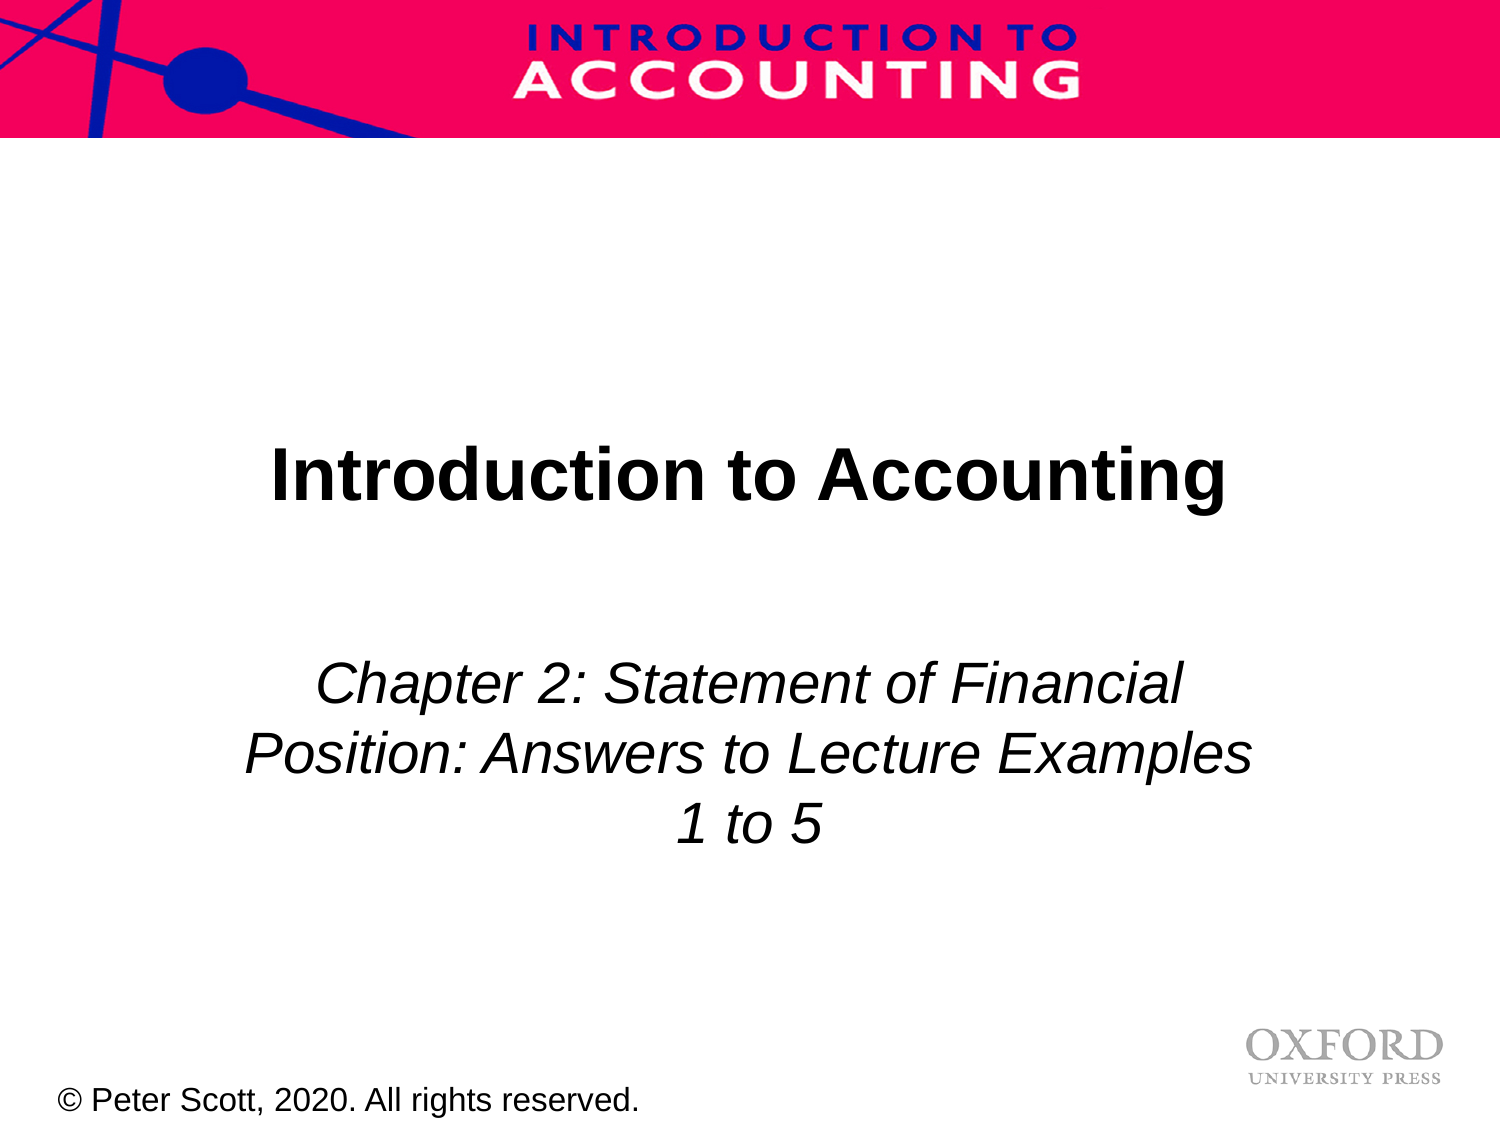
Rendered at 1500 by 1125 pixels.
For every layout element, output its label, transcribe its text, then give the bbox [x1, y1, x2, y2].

picture [0, 0, 1500, 138]
title Introduction to Accounting [112, 349, 1388, 591]
picture [1244, 1020, 1445, 1096]
subtitle Chapter 2: Statement of Financial Position: Answers to Lecture Examples 1 to 5 [225, 637, 1275, 925]
